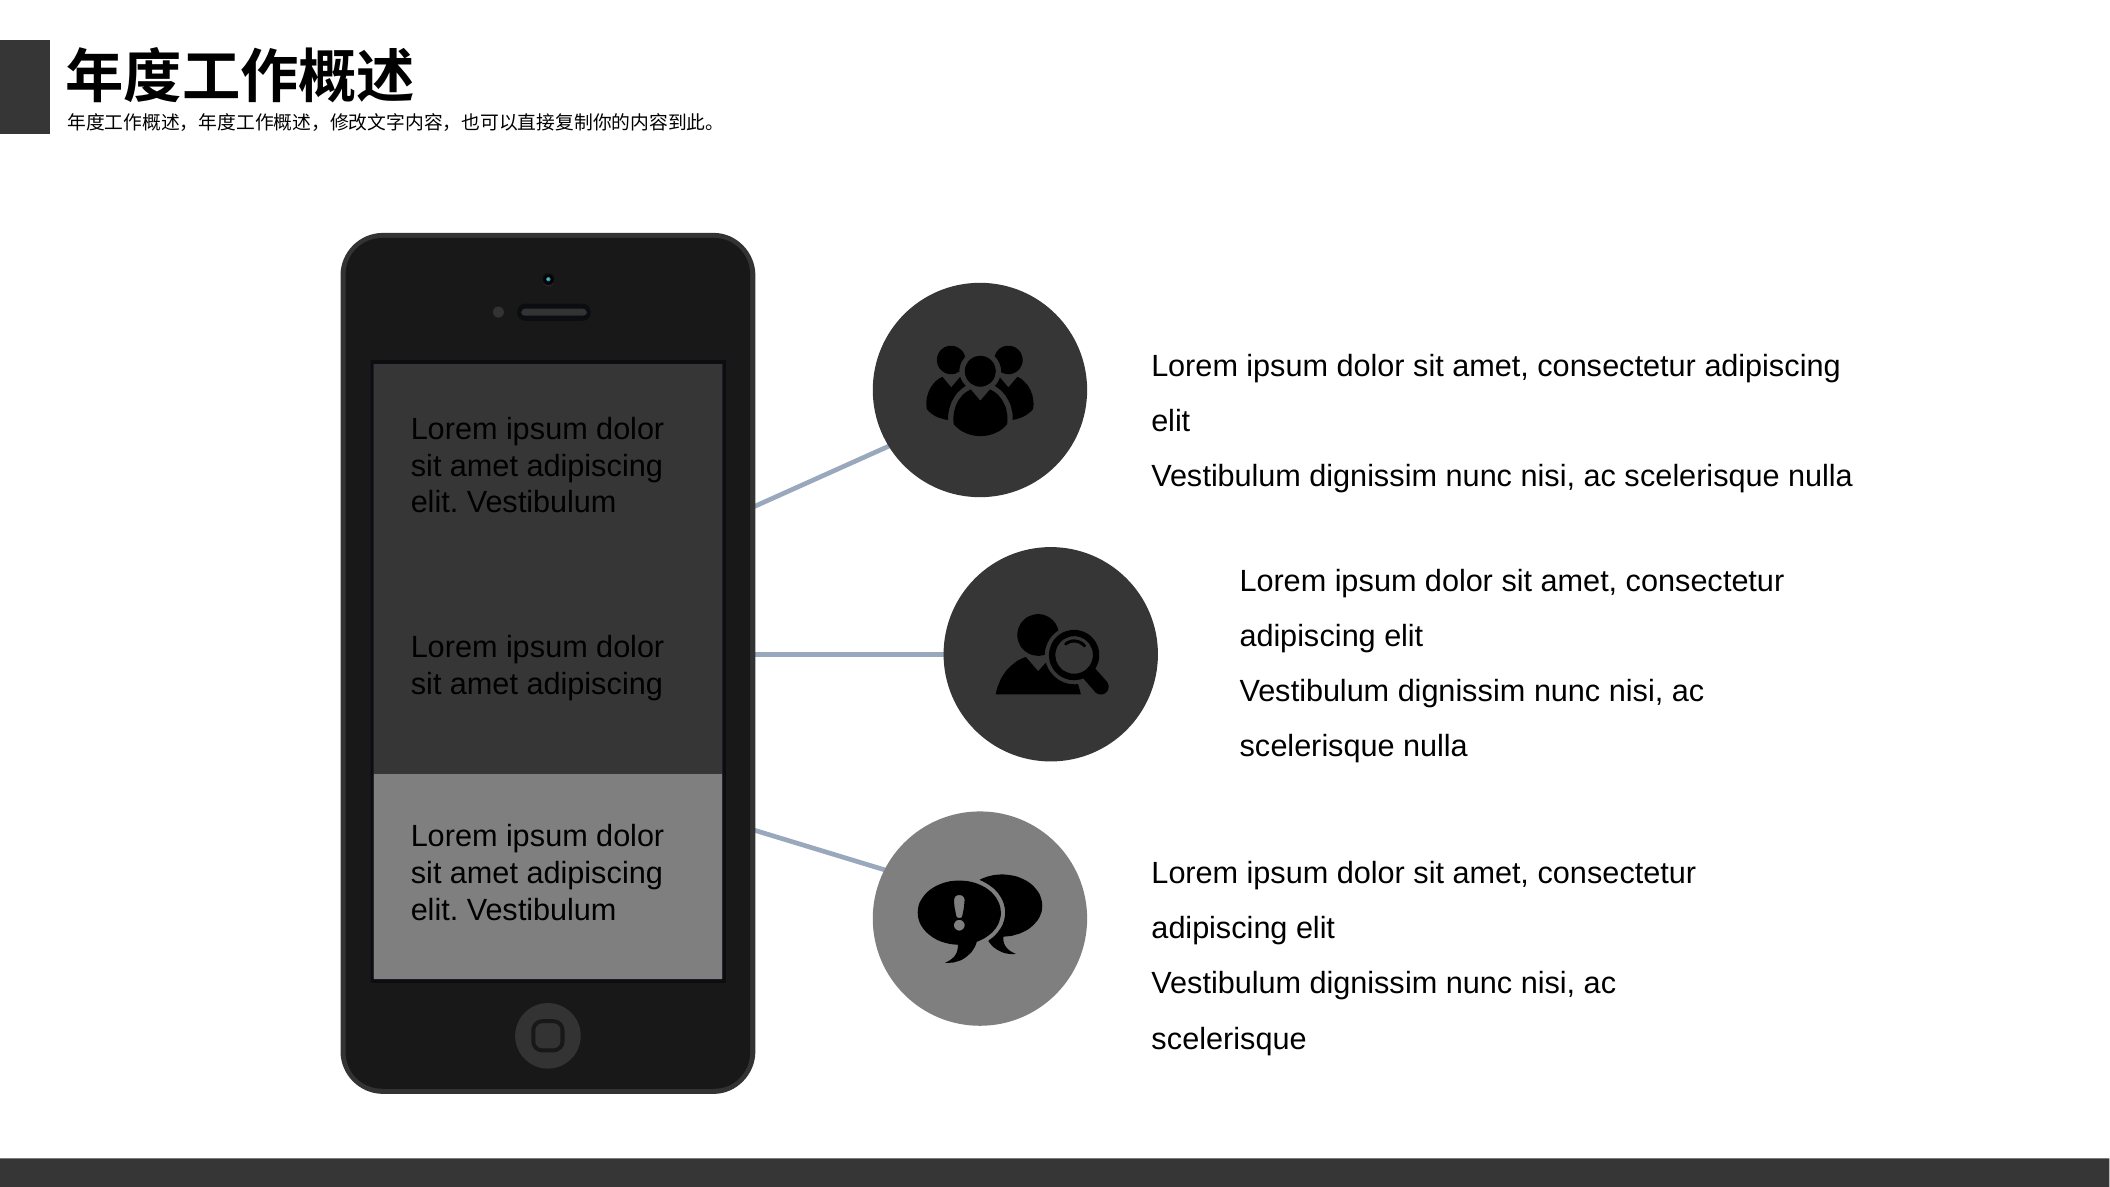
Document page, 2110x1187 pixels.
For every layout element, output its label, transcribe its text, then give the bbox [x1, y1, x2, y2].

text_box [872, 811, 1088, 1026]
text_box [872, 282, 1088, 498]
text_box Lorem ipsum dolor sit amet, consectetur adipiscing elit Vestibulum dignissim nunc nisi, ac scelerisque nulla [1175, 534, 1878, 771]
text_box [340, 232, 756, 1094]
text_box 年度工作概述 [65, 39, 547, 110]
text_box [756, 817, 872, 890]
text_box Lorem ipsum dolor sit amet, consectetur adipiscing elit Vestibulum dignissim nunc nisi, ac scelerisque [1087, 826, 1789, 1063]
text_box [0, 39, 51, 135]
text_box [756, 419, 949, 527]
text_box Lorem ipsum dolor sit amet, consectetur adipiscing elit Vestibulum dignissim nunc nisi, ac scelerisque nulla [1087, 319, 1878, 501]
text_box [943, 547, 1158, 762]
text_box 年度工作概述，年度工作概述，修改文字内容，也可以直接复制你的内容到此。 [67, 110, 738, 134]
text_box [0, 1157, 2110, 1187]
